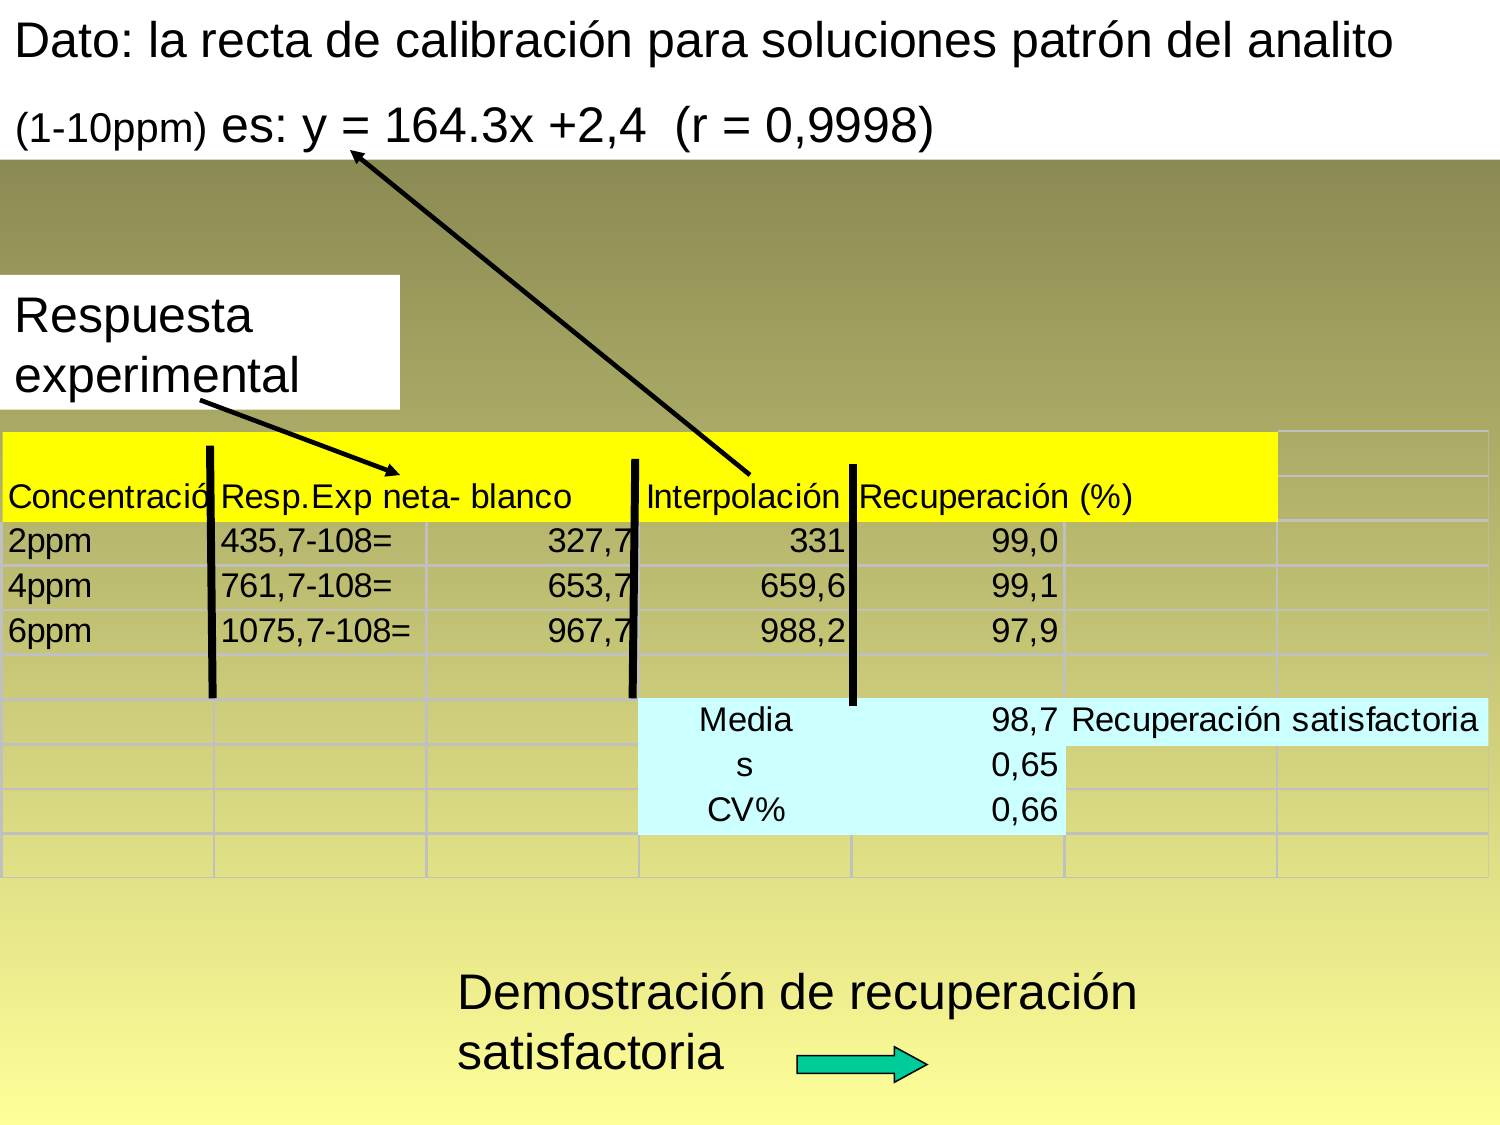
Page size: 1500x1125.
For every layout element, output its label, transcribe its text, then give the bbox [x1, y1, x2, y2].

text_box Dato: la recta de calibración para soluciones patrón del analito (1-10ppm) es: y = 164.3x +2,4 (r = 0,9998) [0, 0, 1500, 160]
text_box [349, 149, 693, 428]
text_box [0, 429, 1492, 881]
text_box Respuesta experimental [0, 274, 400, 410]
text_box [797, 1046, 927, 1083]
text_box Demostración de recuperación satisfactoria [442, 952, 1376, 1087]
